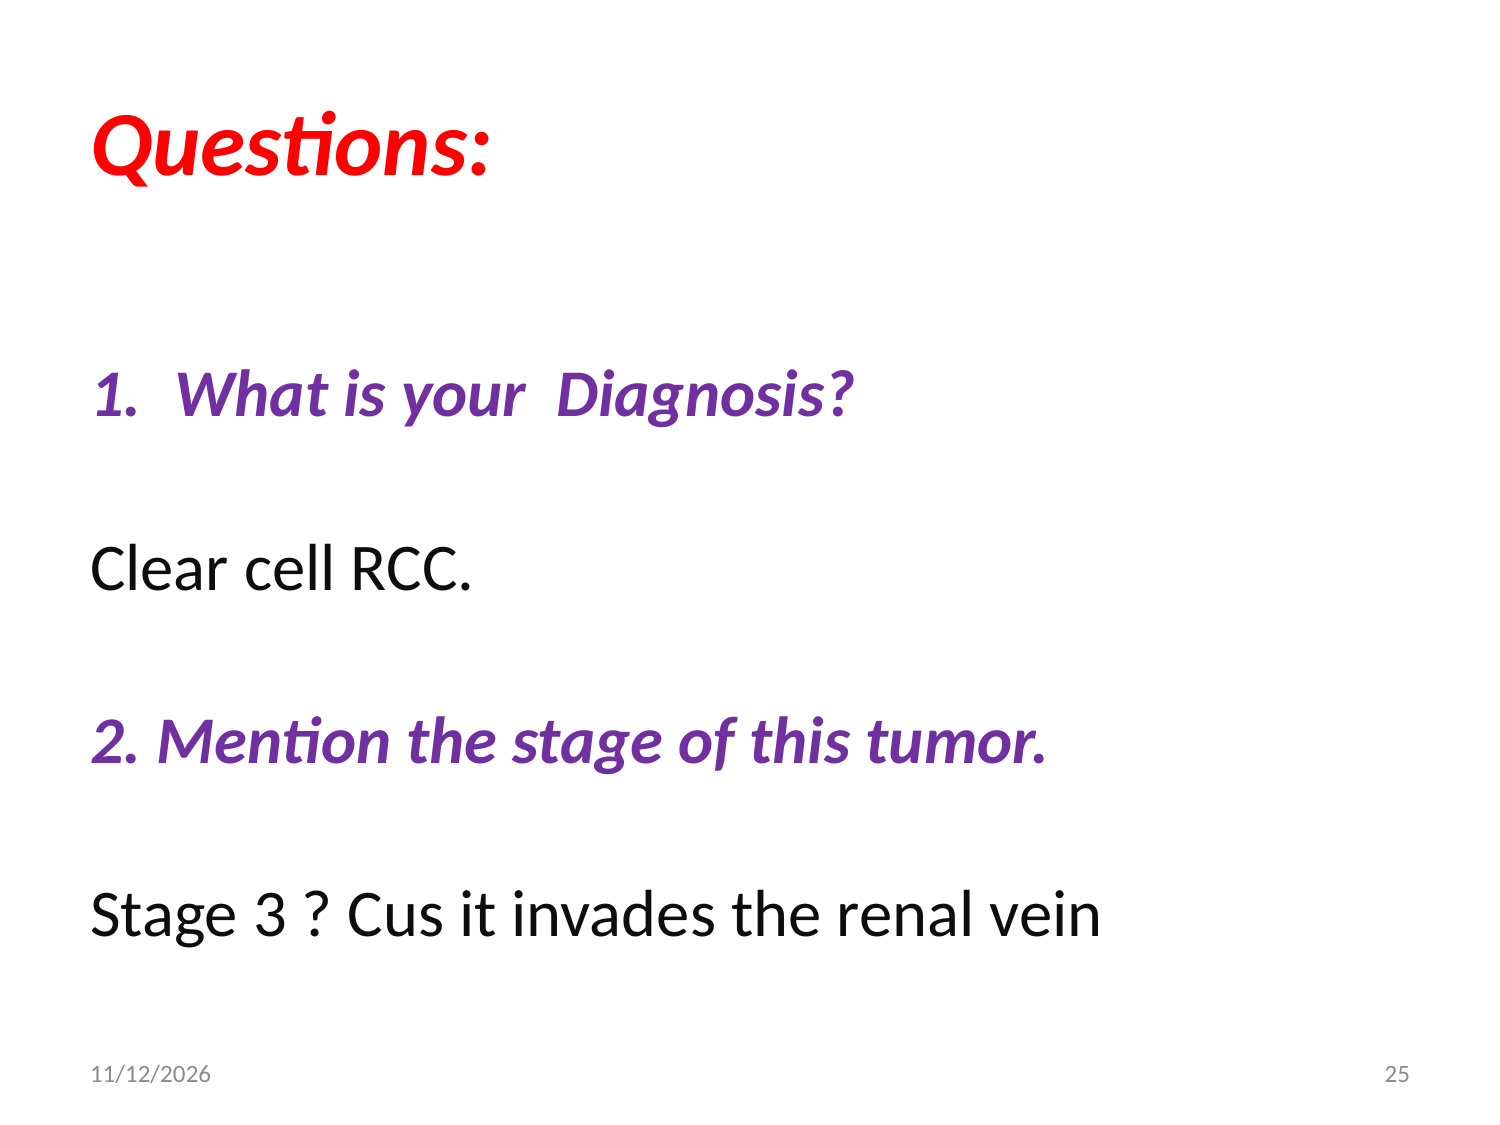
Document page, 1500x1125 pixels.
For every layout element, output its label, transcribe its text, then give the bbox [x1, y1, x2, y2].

slide_number 25 [1074, 1042, 1425, 1103]
title Questions: [75, 45, 1425, 233]
list What is your Diagnosis? Clear cell RCC. 2. Mention the stage of this tumor. Stage 3 ? Cus it invades the renal vein [75, 262, 1425, 1005]
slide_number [75, 1042, 425, 1103]
